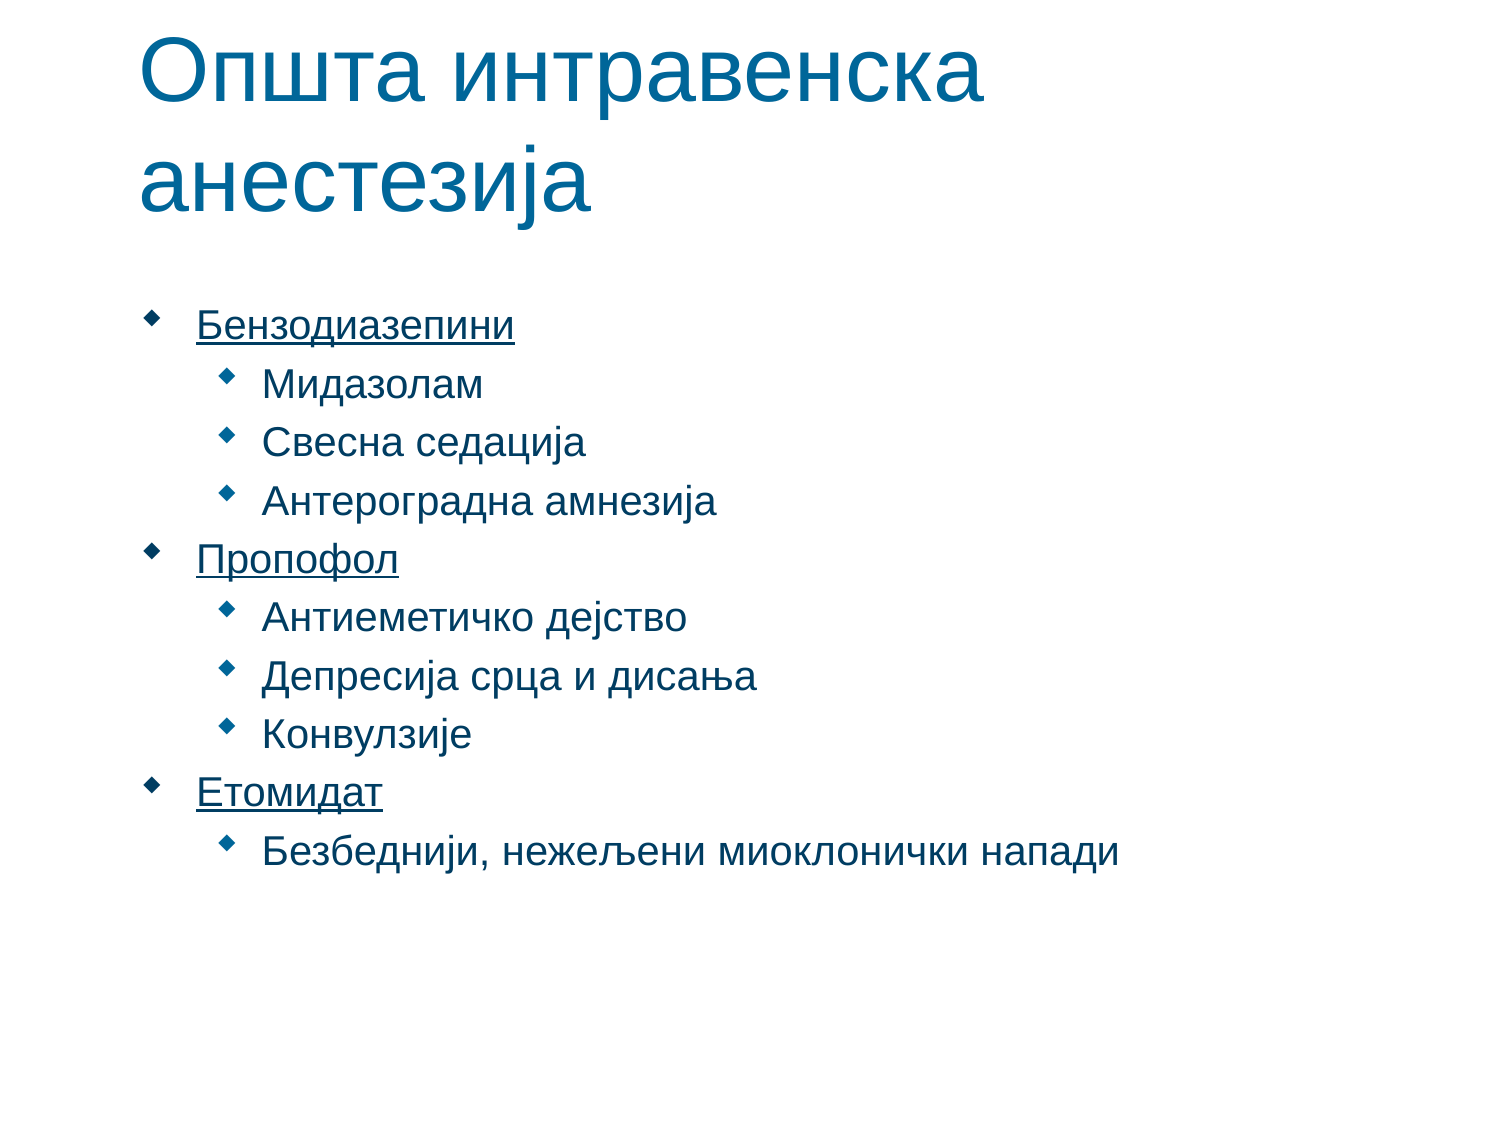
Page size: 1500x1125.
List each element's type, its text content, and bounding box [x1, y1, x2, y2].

list Бензодиазепини Мидазолам Свесна седација Антероградна амнезија Пропофол Антиеметичко дејство Депресија срца и дисања Конвулзије Етомидат Безбеднији, нежељени миоклонички напади [124, 290, 1400, 1026]
title Општа интравенска анестезија [123, 49, 1400, 238]
